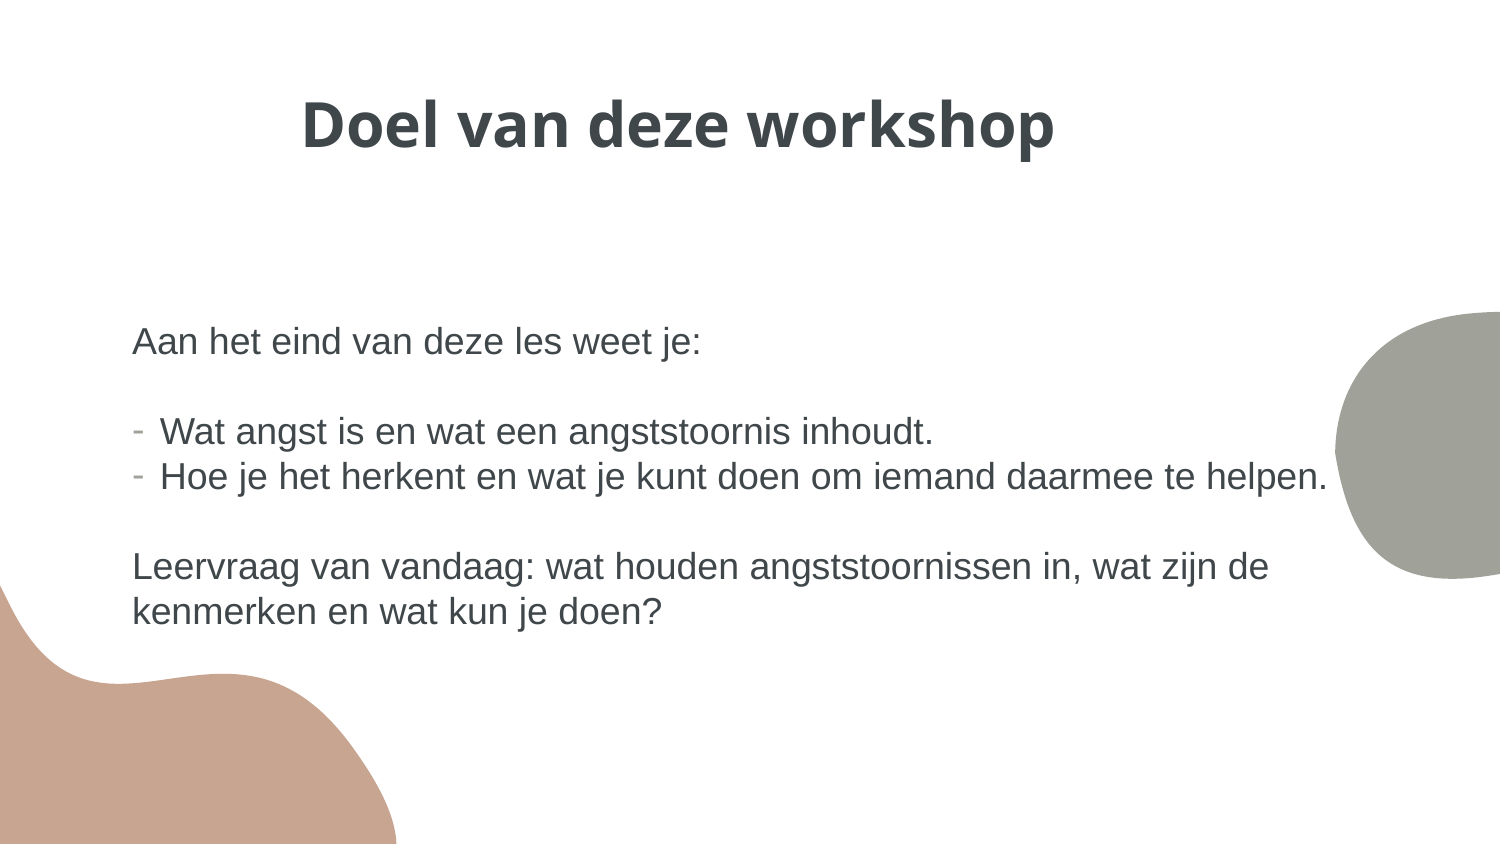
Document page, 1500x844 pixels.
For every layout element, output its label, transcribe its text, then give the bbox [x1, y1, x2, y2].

list Aan het eind van deze les weet je: Wat angst is en wat een angststoornis inhoudt. Hoe je het herkent en wat je kunt doen om iemand daarmee te helpen. Leervraag van vandaag: wat houden angststoornissen in, wat zijn de kenmerken en wat kun je doen? [116, 302, 1383, 844]
title Doel van deze workshop [116, 85, 1383, 175]
